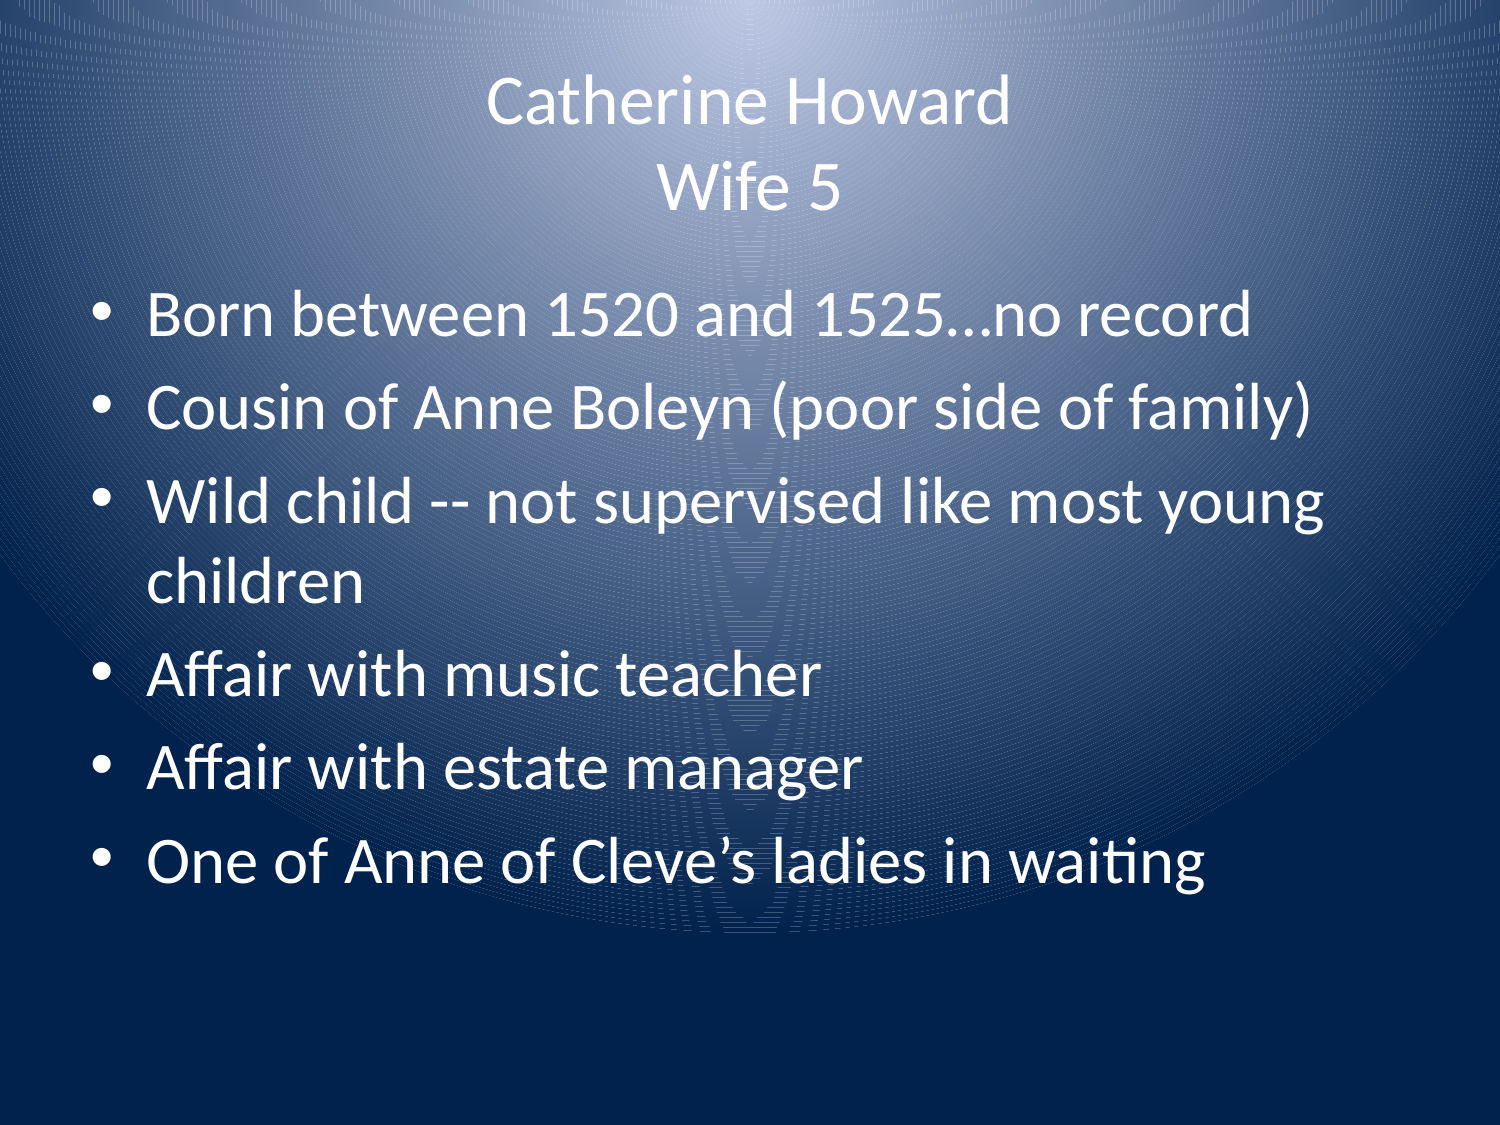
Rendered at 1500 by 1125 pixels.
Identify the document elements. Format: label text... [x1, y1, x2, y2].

list Born between 1520 and 1525…no record Cousin of Anne Boleyn (poor side of family) Wild child -- not supervised like most young children Affair with music teacher Affair with estate manager One of Anne of Cleve’s ladies in waiting [75, 262, 1425, 1005]
title Catherine Howard Wife 5 [75, 45, 1425, 233]
